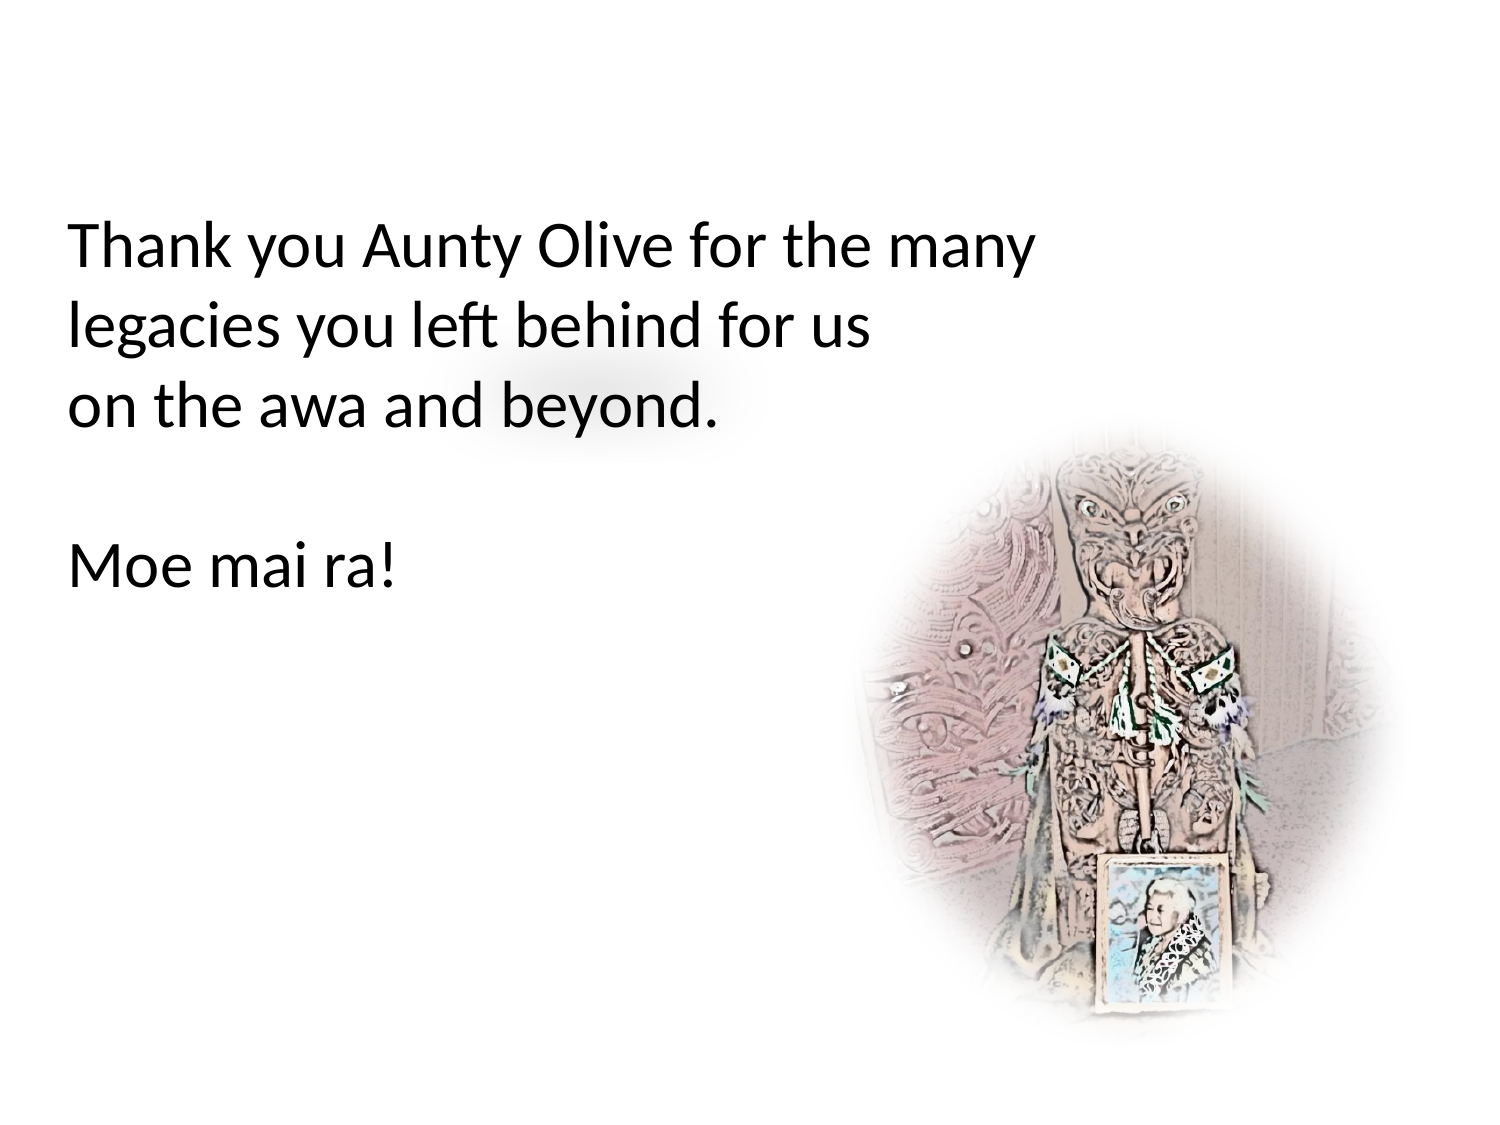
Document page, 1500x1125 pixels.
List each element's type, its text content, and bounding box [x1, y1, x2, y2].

text_box Thank you Aunty Olive for the many legacies you left behind for us on the awa and beyond. Moe mai ra! [53, 113, 1424, 609]
picture [832, 403, 1419, 1059]
